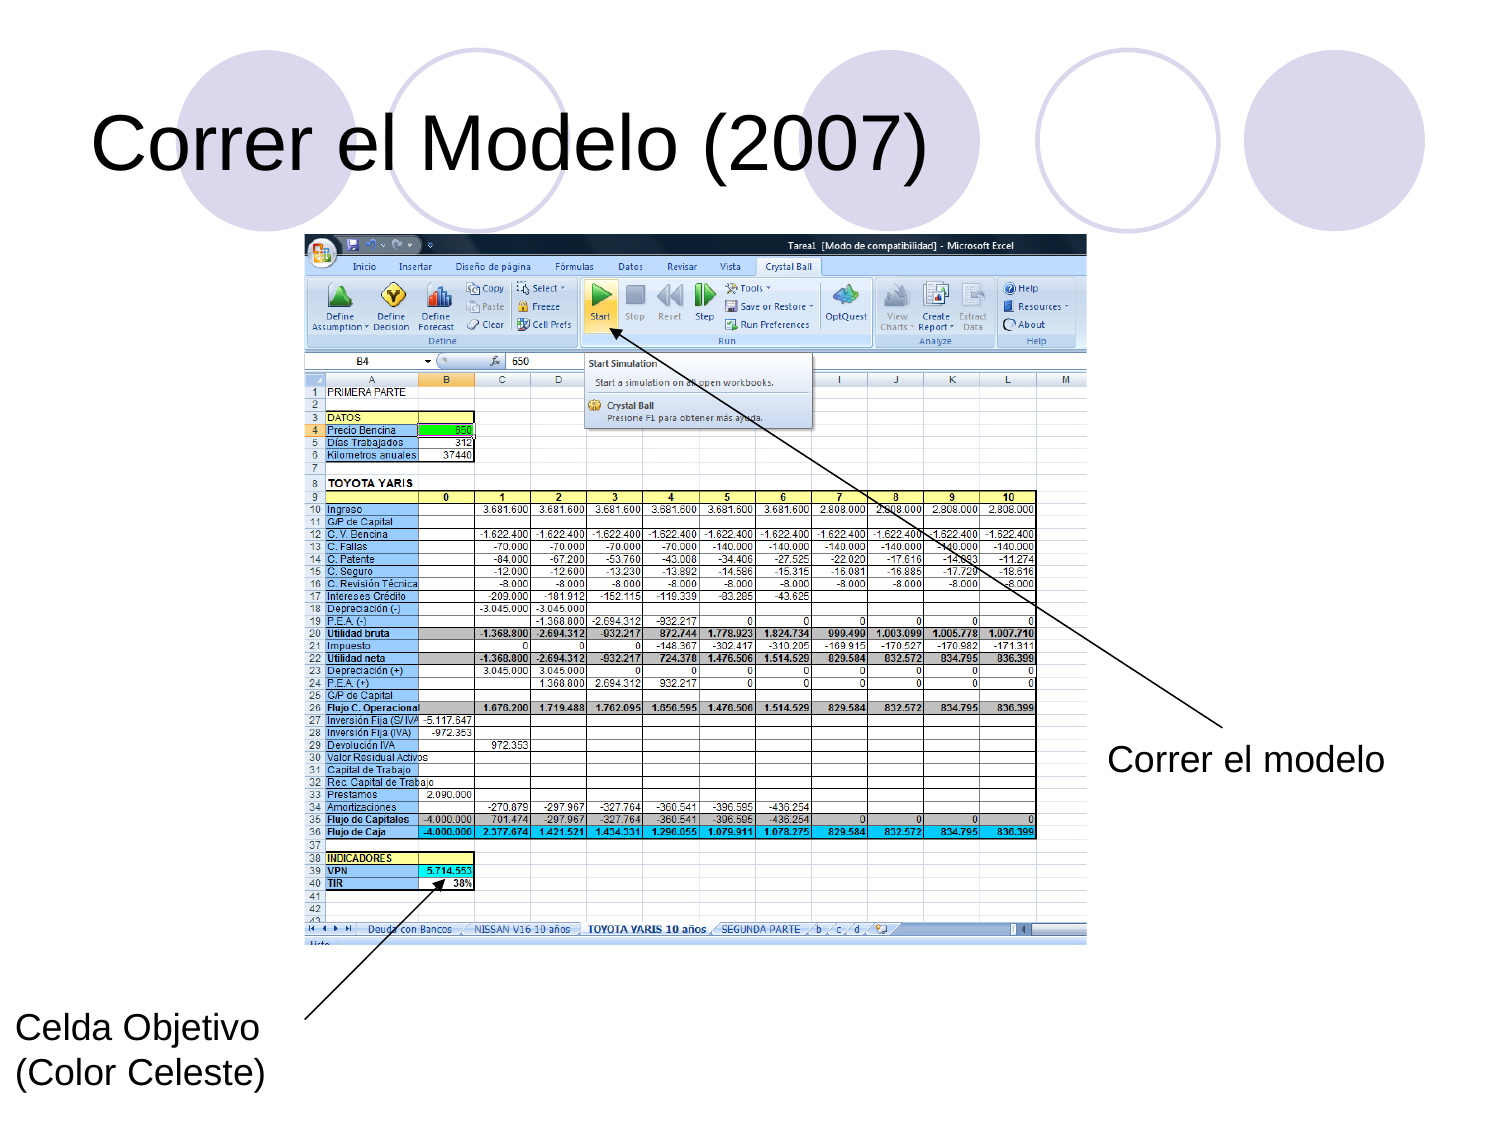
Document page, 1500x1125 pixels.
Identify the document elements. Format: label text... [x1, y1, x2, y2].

text_box Celda Objetivo (Color Celeste) [0, 996, 331, 1101]
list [304, 234, 1087, 945]
title Correr el Modelo (2007) [74, 44, 1426, 233]
text_box Correr el modelo [1092, 727, 1424, 788]
